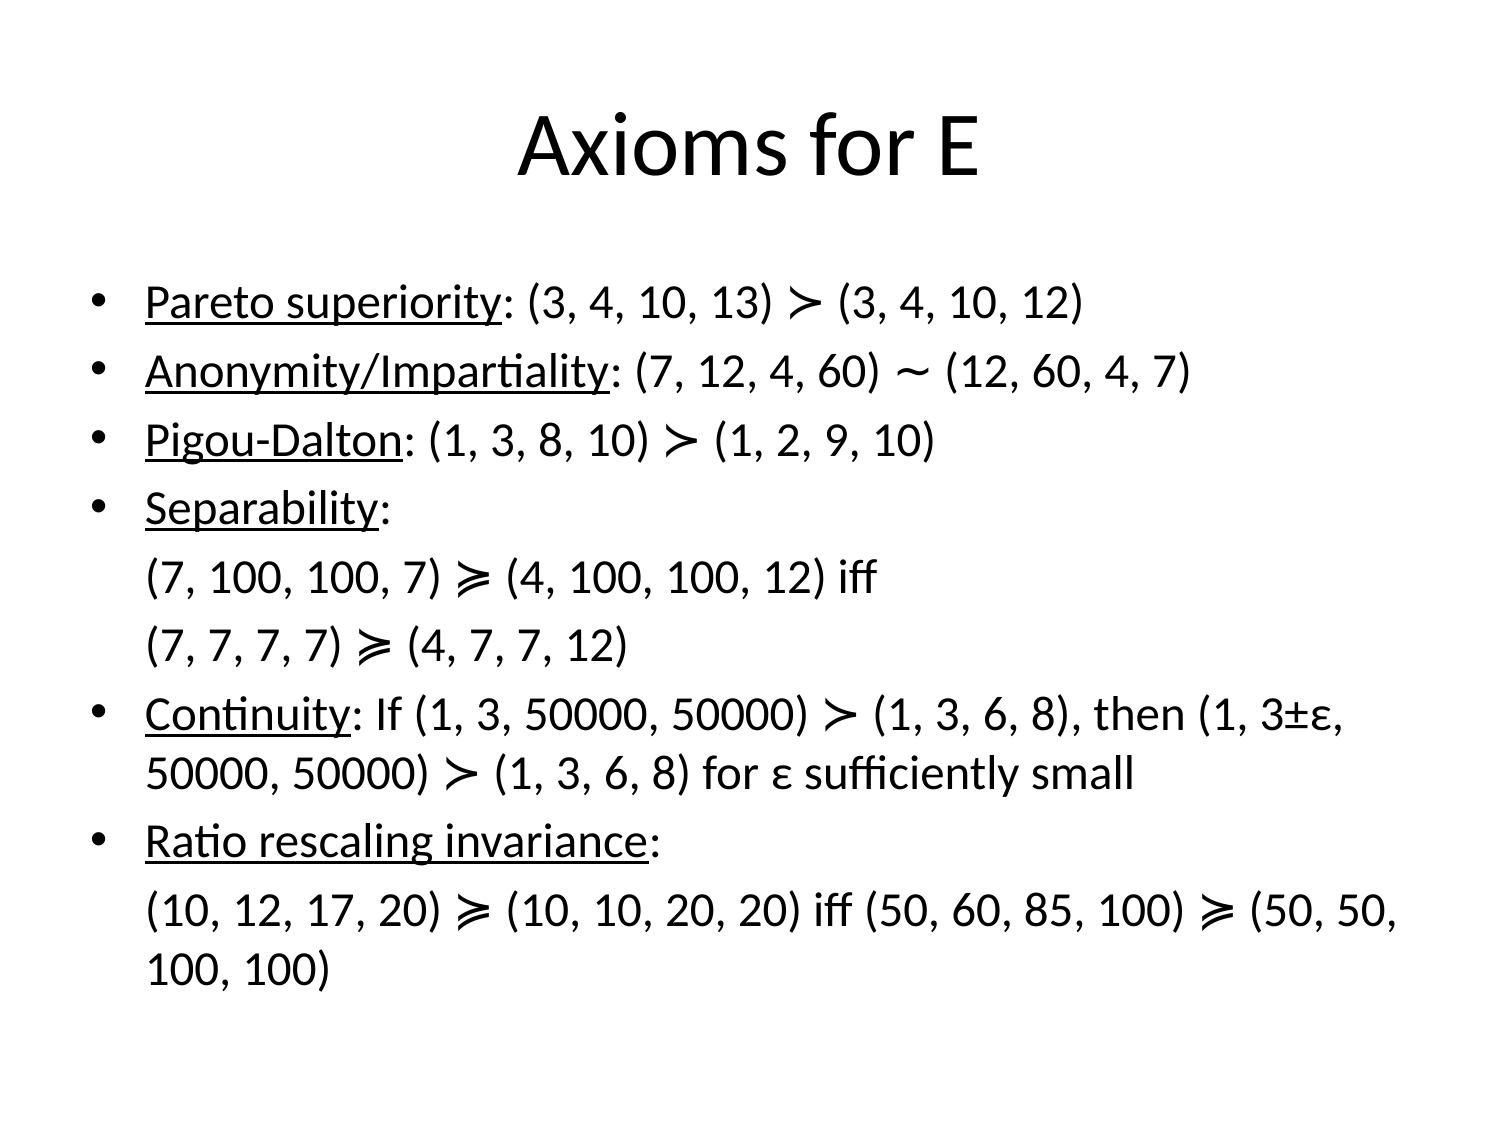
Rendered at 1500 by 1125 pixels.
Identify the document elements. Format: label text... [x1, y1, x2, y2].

list Pareto superiority: (3, 4, 10, 13) ≻ (3, 4, 10, 12) Anonymity/Impartiality: (7, 12, 4, 60) ∼ (12, 60, 4, 7) Pigou-Dalton: (1, 3, 8, 10) ≻ (1, 2, 9, 10) Separability: (7, 100, 100, 7) ≽ (4, 100, 100, 12) iff (7, 7, 7, 7) ≽ (4, 7, 7, 12) Continuity: If (1, 3, 50000, 50000) ≻ (1, 3, 6, 8), then (1, 3±ε, 50000, 50000) ≻ (1, 3, 6, 8) for ε sufficiently small Ratio rescaling invariance: (10, 12, 17, 20) ≽ (10, 10, 20, 20) iff (50, 60, 85, 100) ≽ (50, 50, 100, 100) [75, 262, 1425, 1005]
title Axioms for E [75, 45, 1425, 233]
